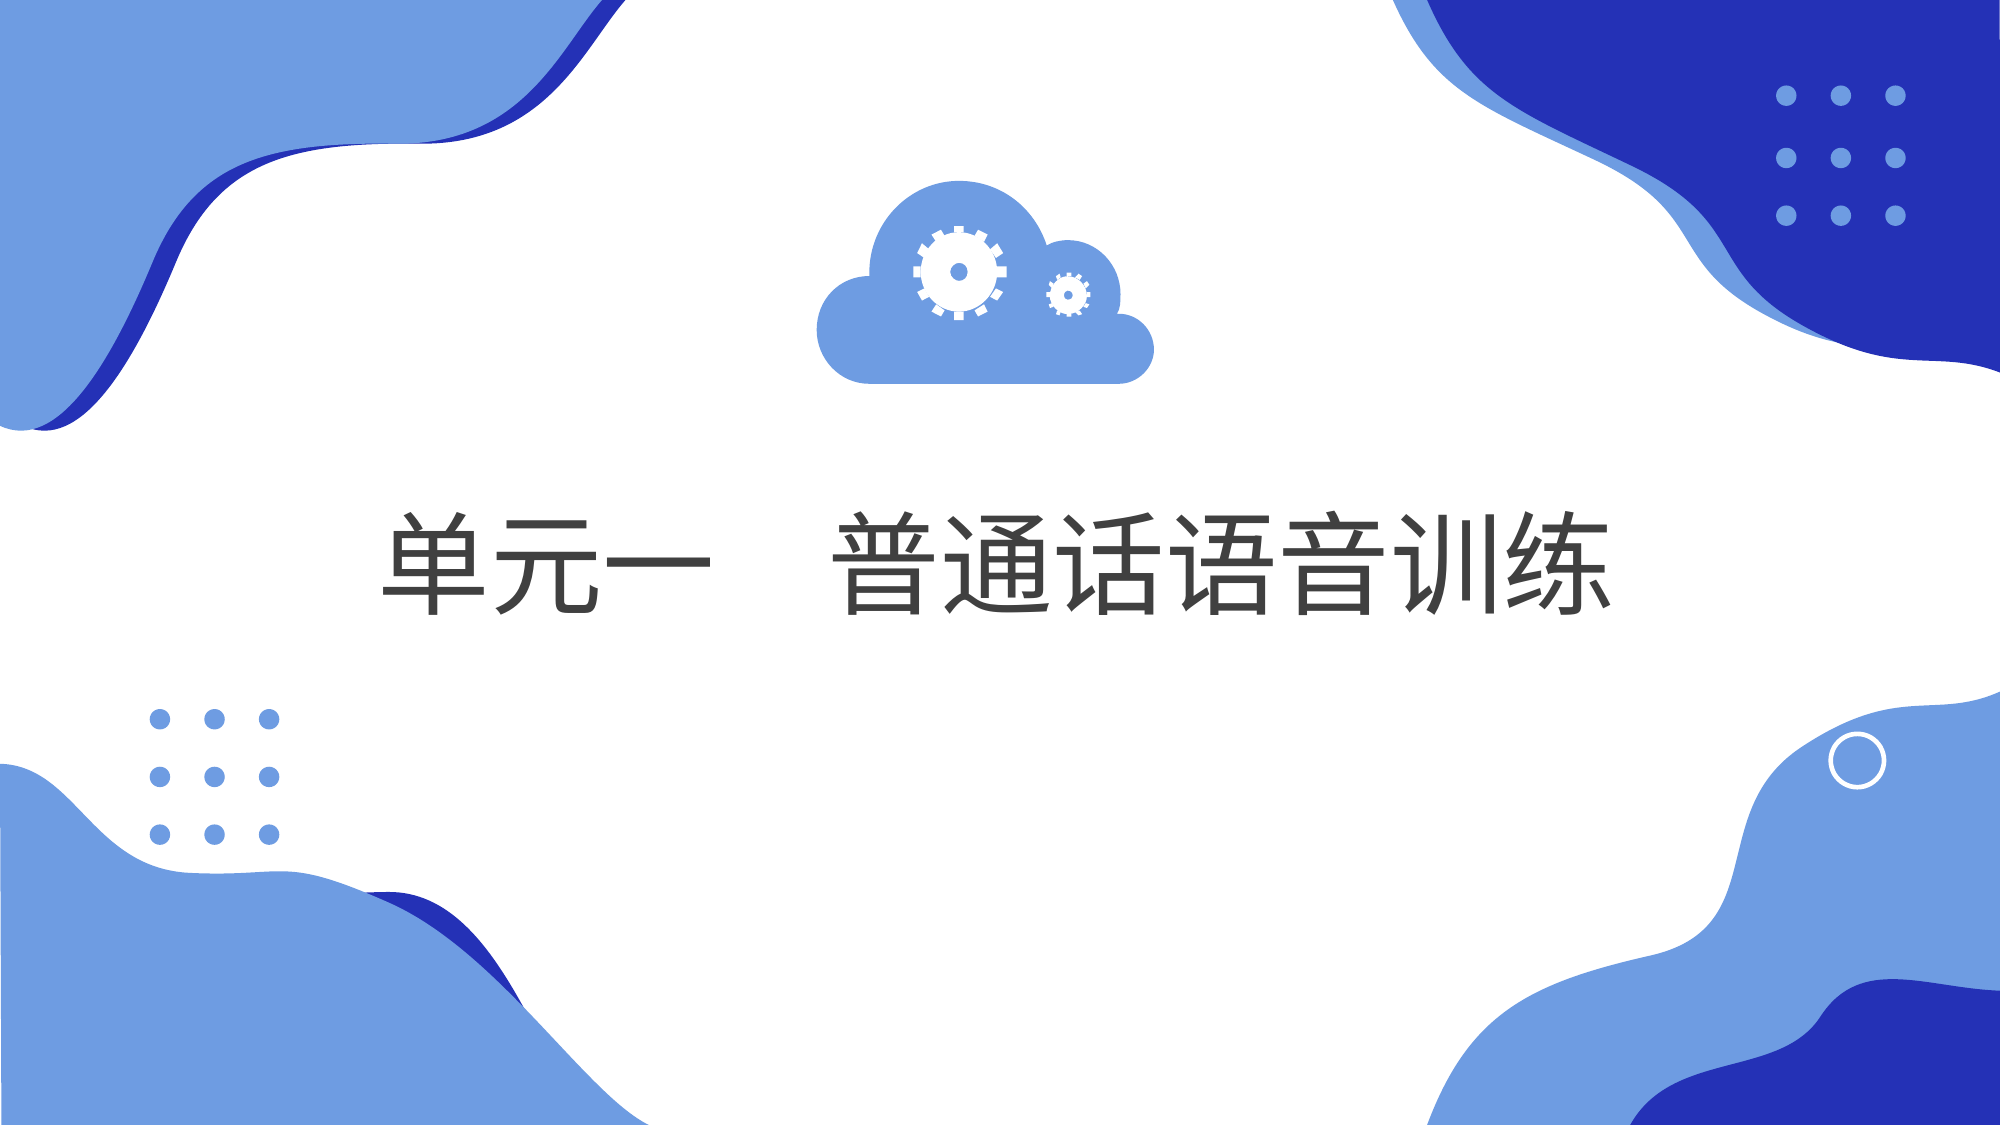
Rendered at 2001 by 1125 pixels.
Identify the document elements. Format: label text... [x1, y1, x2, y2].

text_box [418, 0, 627, 145]
text_box [1775, 146, 1798, 170]
text_box [1829, 84, 1853, 107]
text_box [203, 765, 226, 789]
text_box [257, 823, 281, 846]
text_box [1829, 732, 1886, 789]
text_box [148, 707, 172, 731]
text_box [1775, 204, 1798, 227]
text_box [1628, 978, 2000, 1125]
text_box [1775, 84, 1798, 107]
text_box [1829, 204, 1853, 227]
text_box [367, 890, 524, 1005]
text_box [816, 180, 1154, 384]
text_box [203, 707, 226, 731]
text_box [1425, 690, 2000, 1125]
text_box [257, 765, 281, 789]
text_box [1884, 204, 1907, 227]
text_box [148, 823, 172, 846]
text_box [1884, 84, 1907, 107]
text_box [1884, 146, 1907, 170]
text_box [257, 707, 281, 731]
text_box [148, 765, 172, 789]
text_box [1426, 0, 2000, 374]
text_box [0, 0, 604, 432]
text_box [203, 823, 226, 846]
text_box 单元一 普通话语音训练 [362, 486, 1631, 637]
text_box [34, 145, 380, 432]
text_box [1391, 0, 1833, 343]
text_box [1829, 146, 1853, 170]
text_box [0, 762, 650, 1125]
